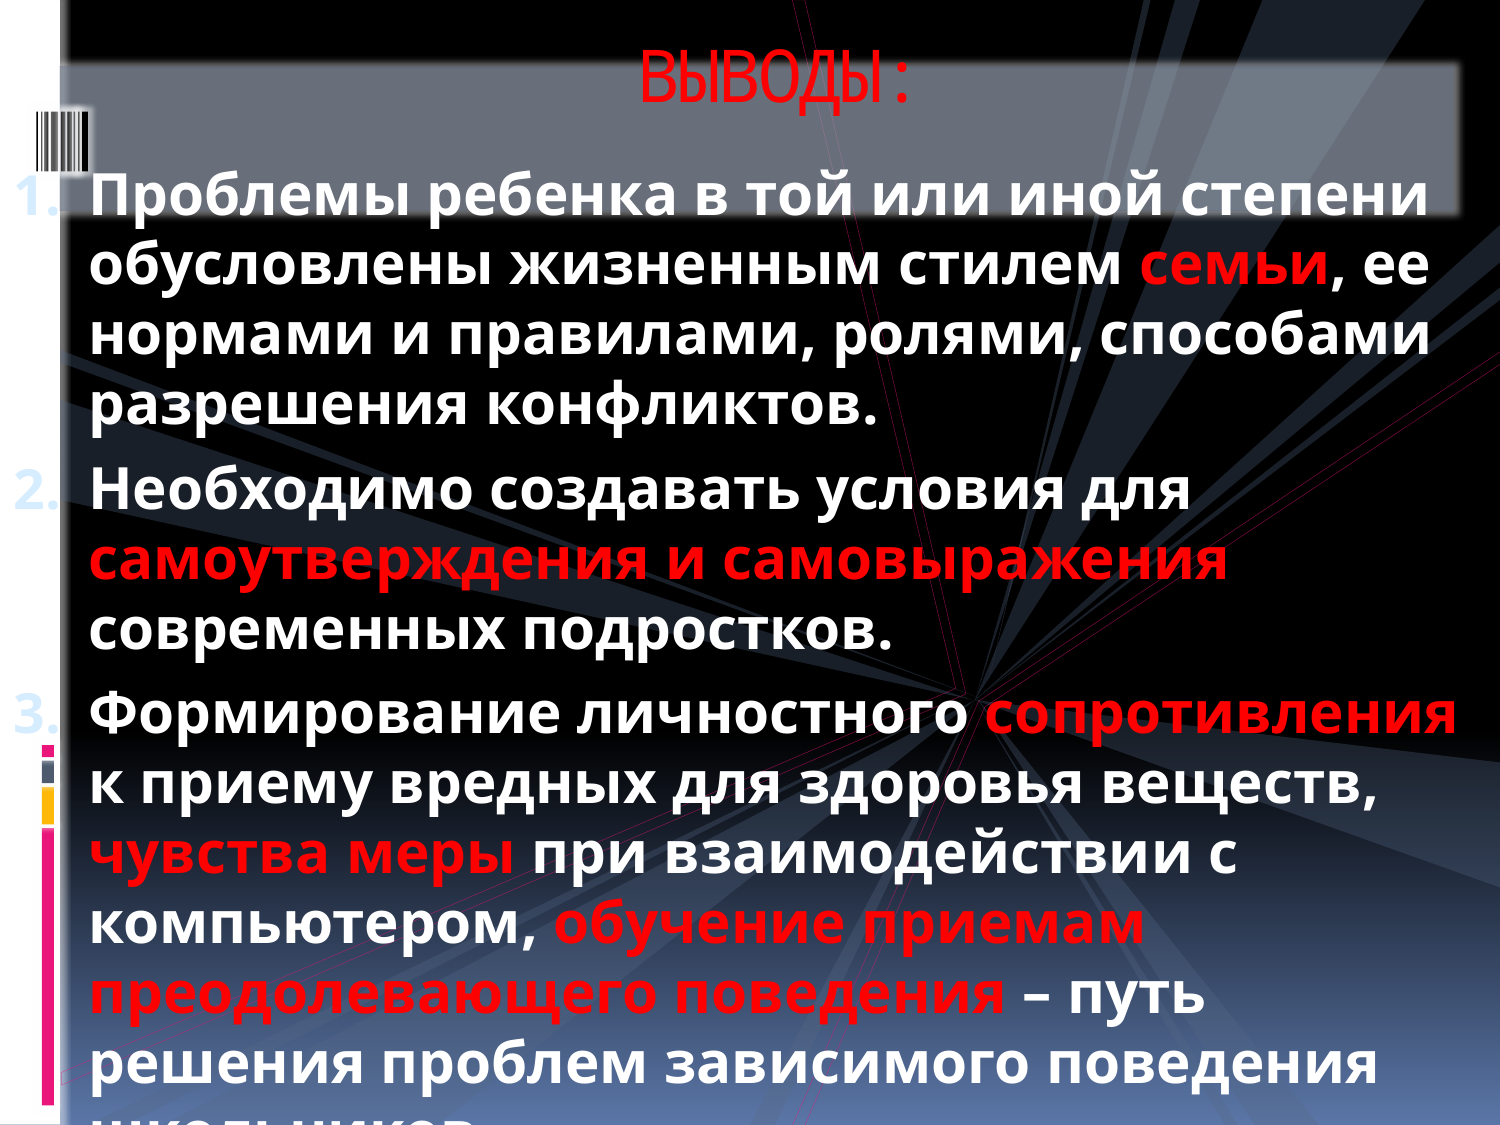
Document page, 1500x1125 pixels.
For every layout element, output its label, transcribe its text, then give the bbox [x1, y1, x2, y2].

title ВЫВОДЫ: [123, 19, 1438, 126]
list Проблемы ребенка в той или иной степени обусловлены жизненным стилем семьи, ее нормами и правилами, ролями, способами разрешения конфликтов. Необходимо создавать условия для самоутверждения и самовыражения современных подростков. Формирование личностного сопротивления к приему вредных для здоровья веществ, чувства меры при взаимодействии с компьютером, обучение приемам преодолевающего поведения – путь решения проблем зависимого поведения школьников. [0, 149, 1500, 1094]
